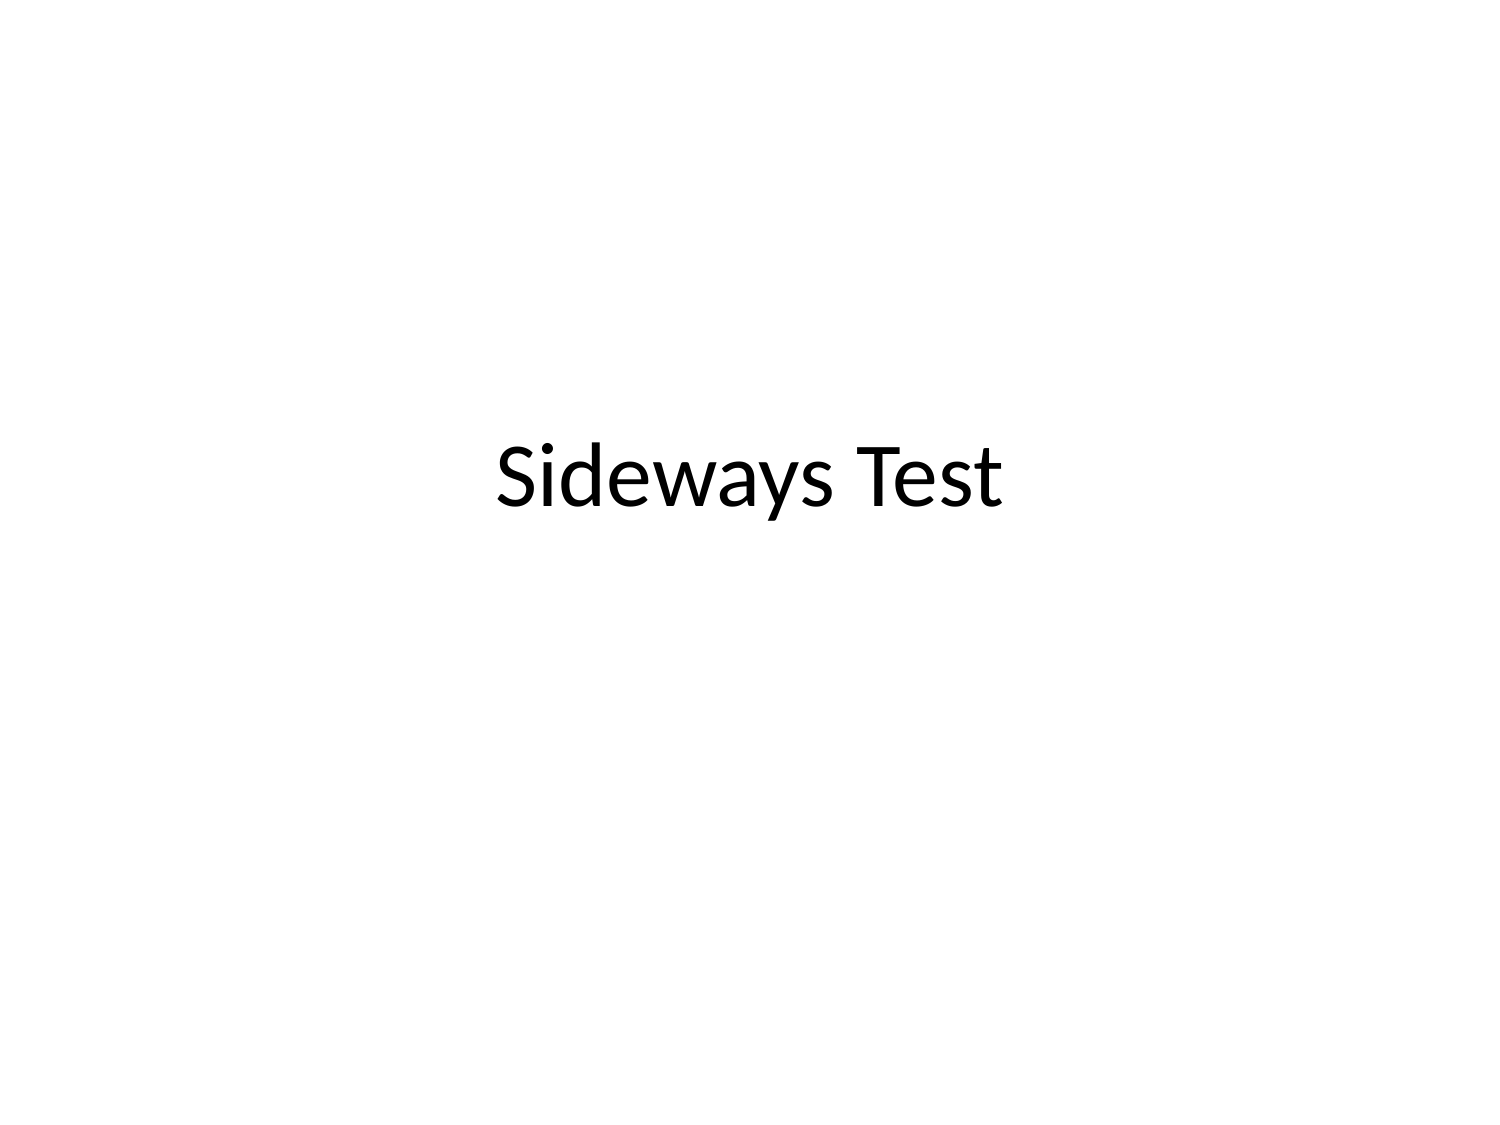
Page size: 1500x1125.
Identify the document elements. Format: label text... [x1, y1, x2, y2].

title Sideways Test [112, 349, 1388, 591]
